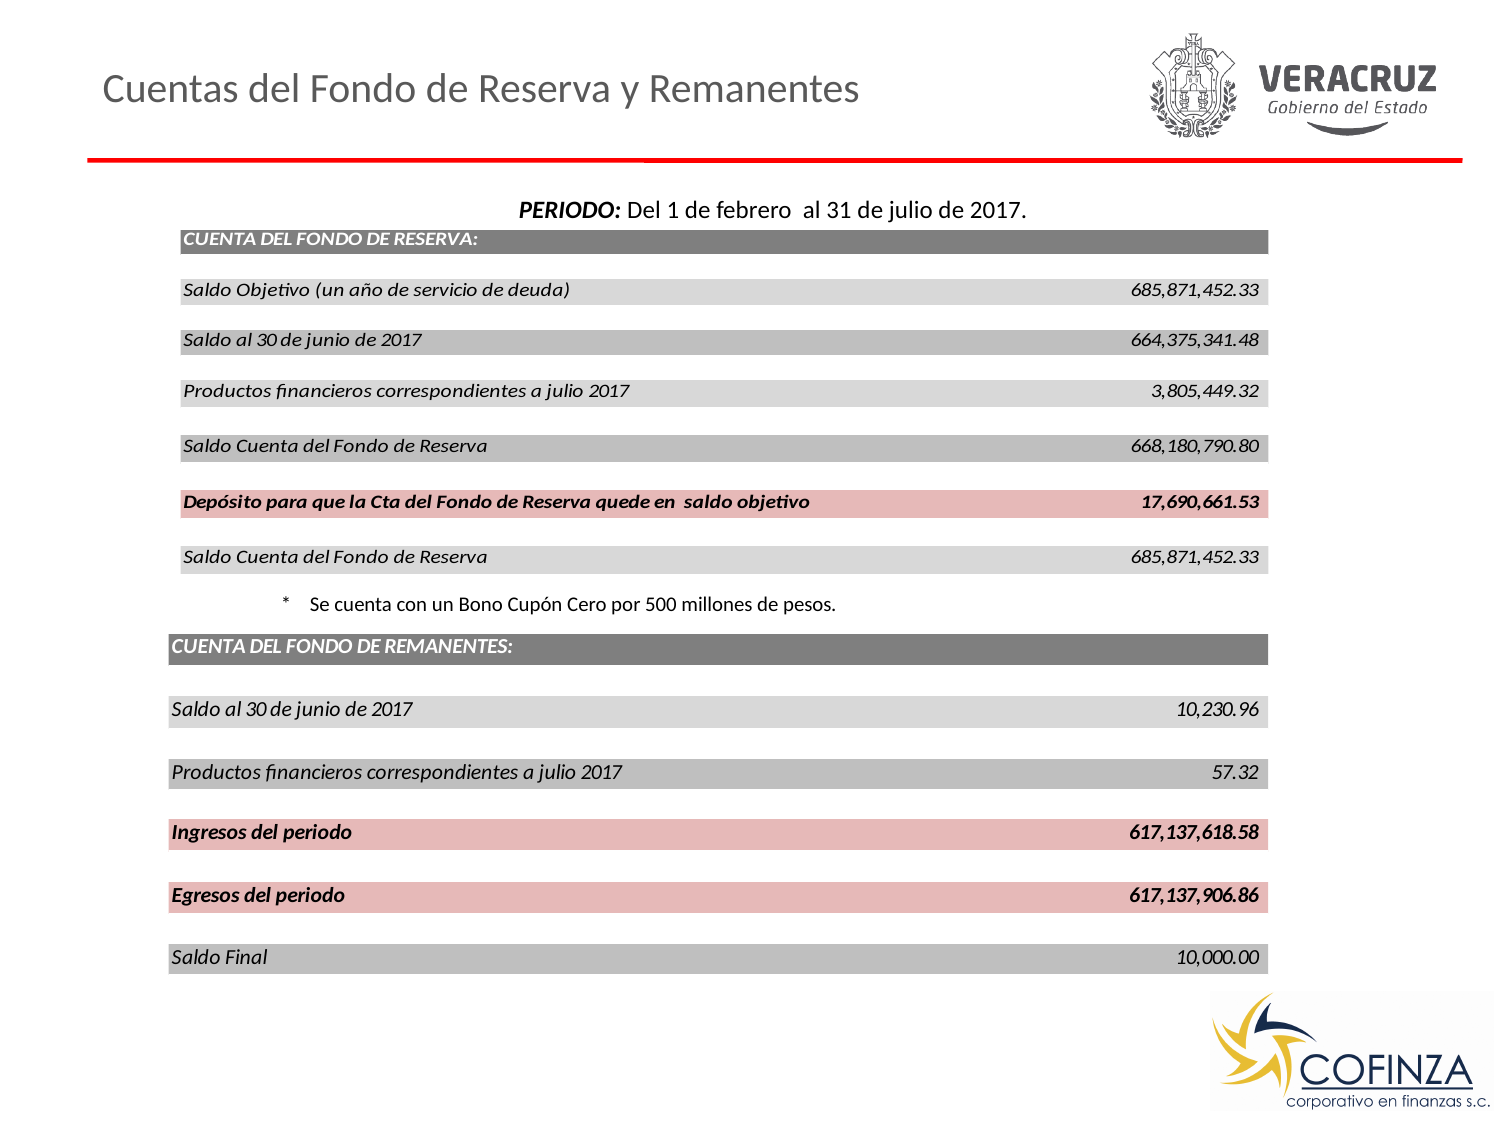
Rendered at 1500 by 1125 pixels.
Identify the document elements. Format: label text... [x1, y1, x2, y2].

title Cuentas del Fondo de Reserva y Remanentes [87, 23, 1366, 149]
picture [178, 228, 1270, 575]
text_box PERIODO: Del 1 de febrero al 31 de julio de 2017. [88, 185, 1459, 262]
picture [1366, 33, 1436, 138]
text_box * Se cuenta con un Bono Cupón Cero por 500 millones de pesos. [265, 586, 1212, 622]
picture [166, 633, 1270, 977]
picture [1210, 991, 1494, 1111]
